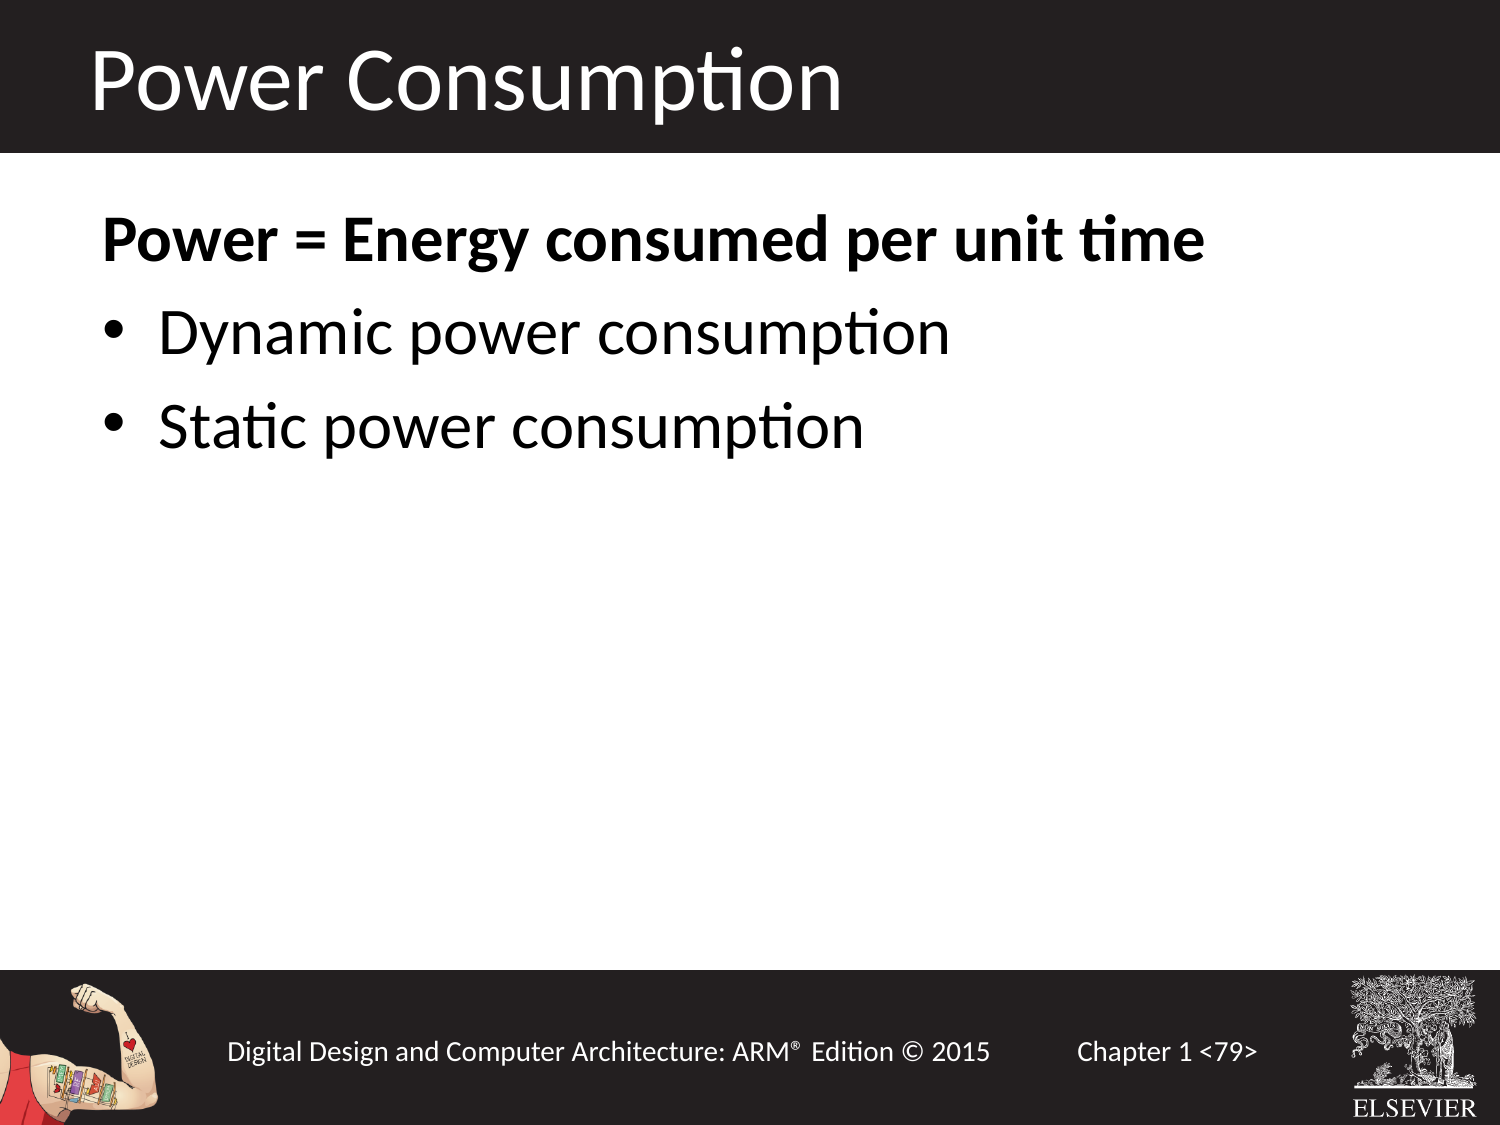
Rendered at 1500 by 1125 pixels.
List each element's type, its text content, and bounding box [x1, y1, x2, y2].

list Power = Energy consumed per unit time Dynamic power consumption Static power consumption [87, 187, 1438, 930]
text_box Power Consumption [75, 11, 1375, 136]
picture [0, 979, 163, 1125]
picture [1350, 974, 1477, 1117]
